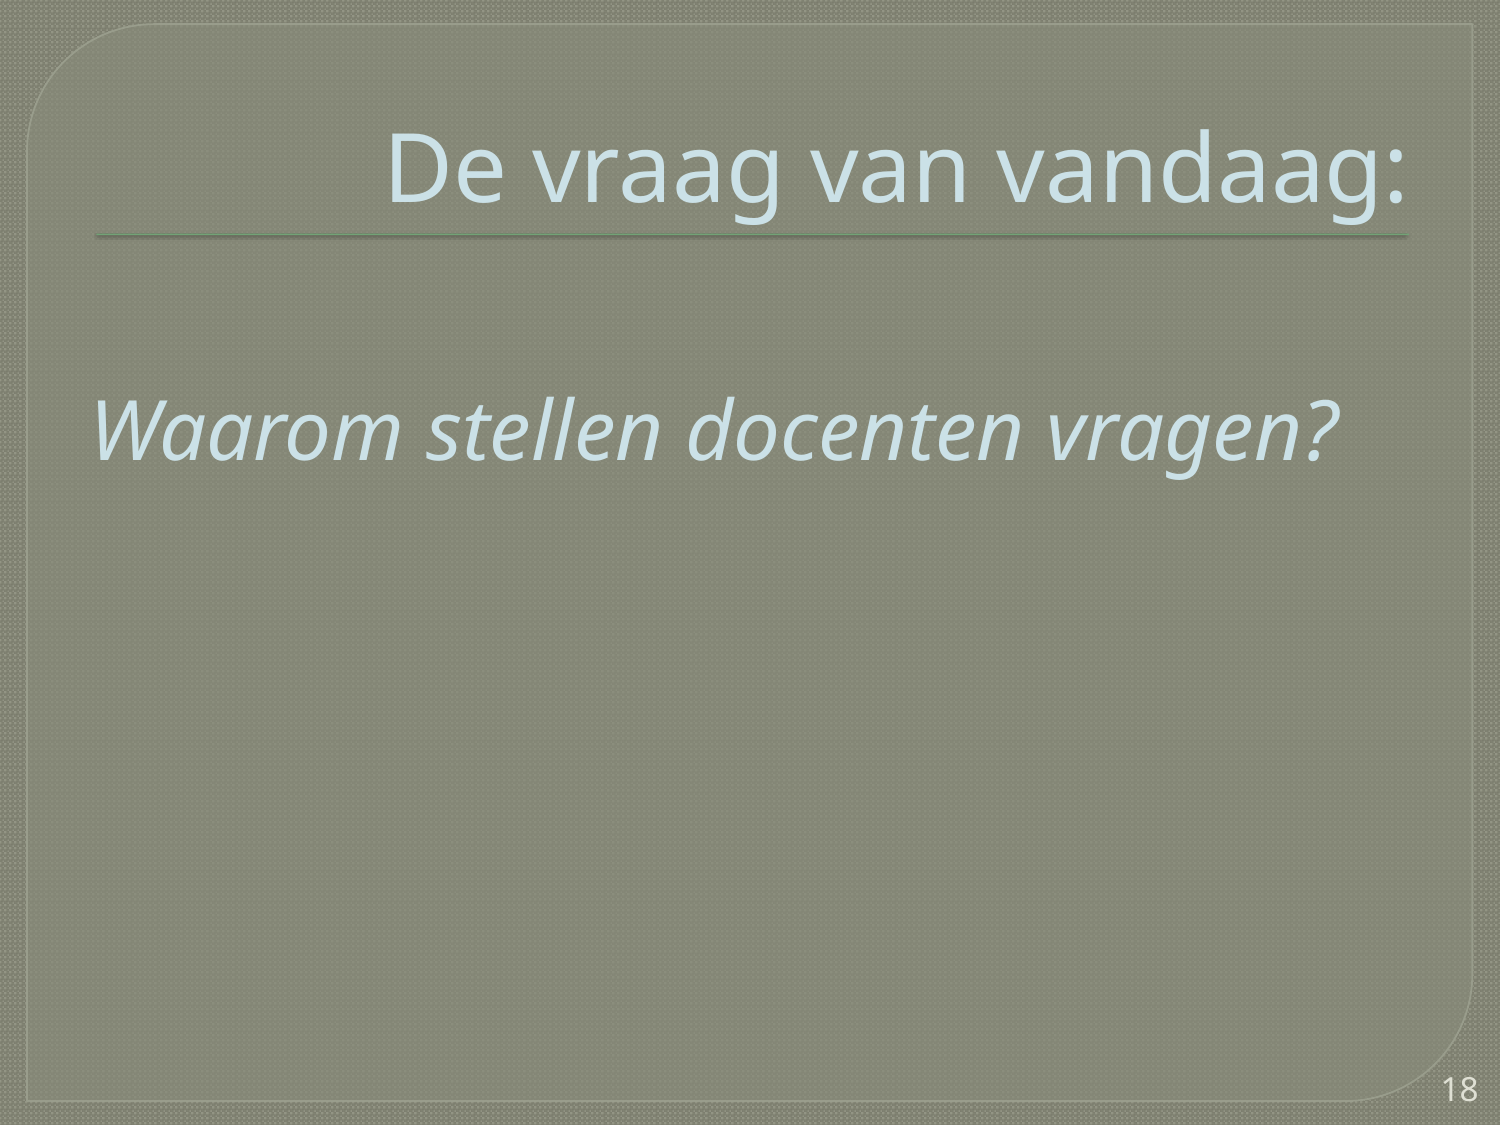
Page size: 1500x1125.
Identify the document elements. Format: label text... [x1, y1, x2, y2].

slide_number 18 [1417, 1068, 1494, 1114]
title De vraag van vandaag: [75, 41, 1425, 230]
list Waarom stellen docenten vragen? [75, 270, 1425, 1013]
